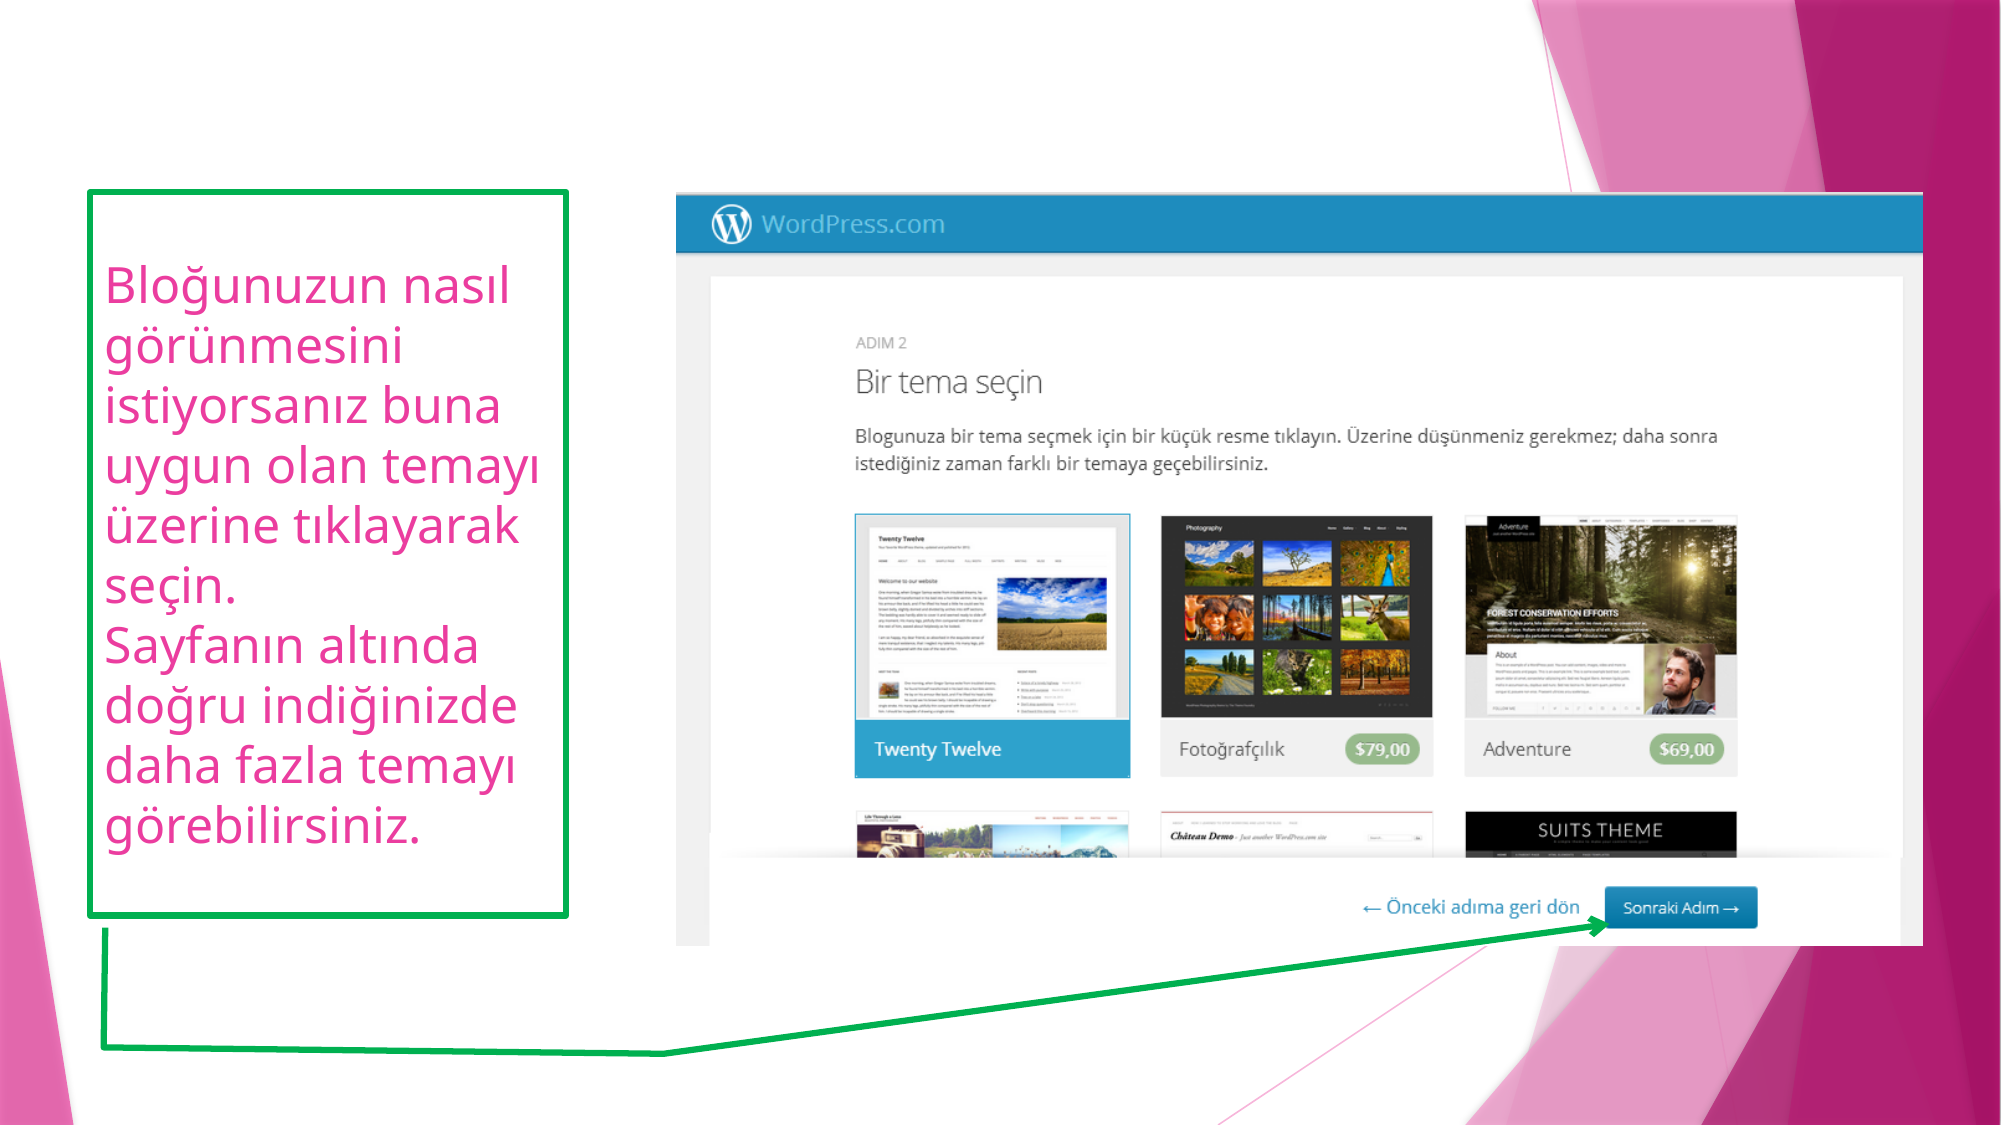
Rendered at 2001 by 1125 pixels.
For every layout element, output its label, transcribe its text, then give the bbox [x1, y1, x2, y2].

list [676, 191, 1923, 946]
text_box Bloğunuzun nasıl görünmesini istiyorsanız buna uygun olan temayı üzerine tıklayarak seçin. Sayfanın altında doğru indiğinizde daha fazla temayı görebilirsiniz. [102, 927, 1401, 1056]
text_box Bloğunuzun nasıl görünmesini istiyorsanız buna uygun olan temayı üzerine tıklayarak seçin. Sayfanın altında doğru indiğinizde daha fazla temayı görebilirsiniz. [89, 191, 567, 917]
